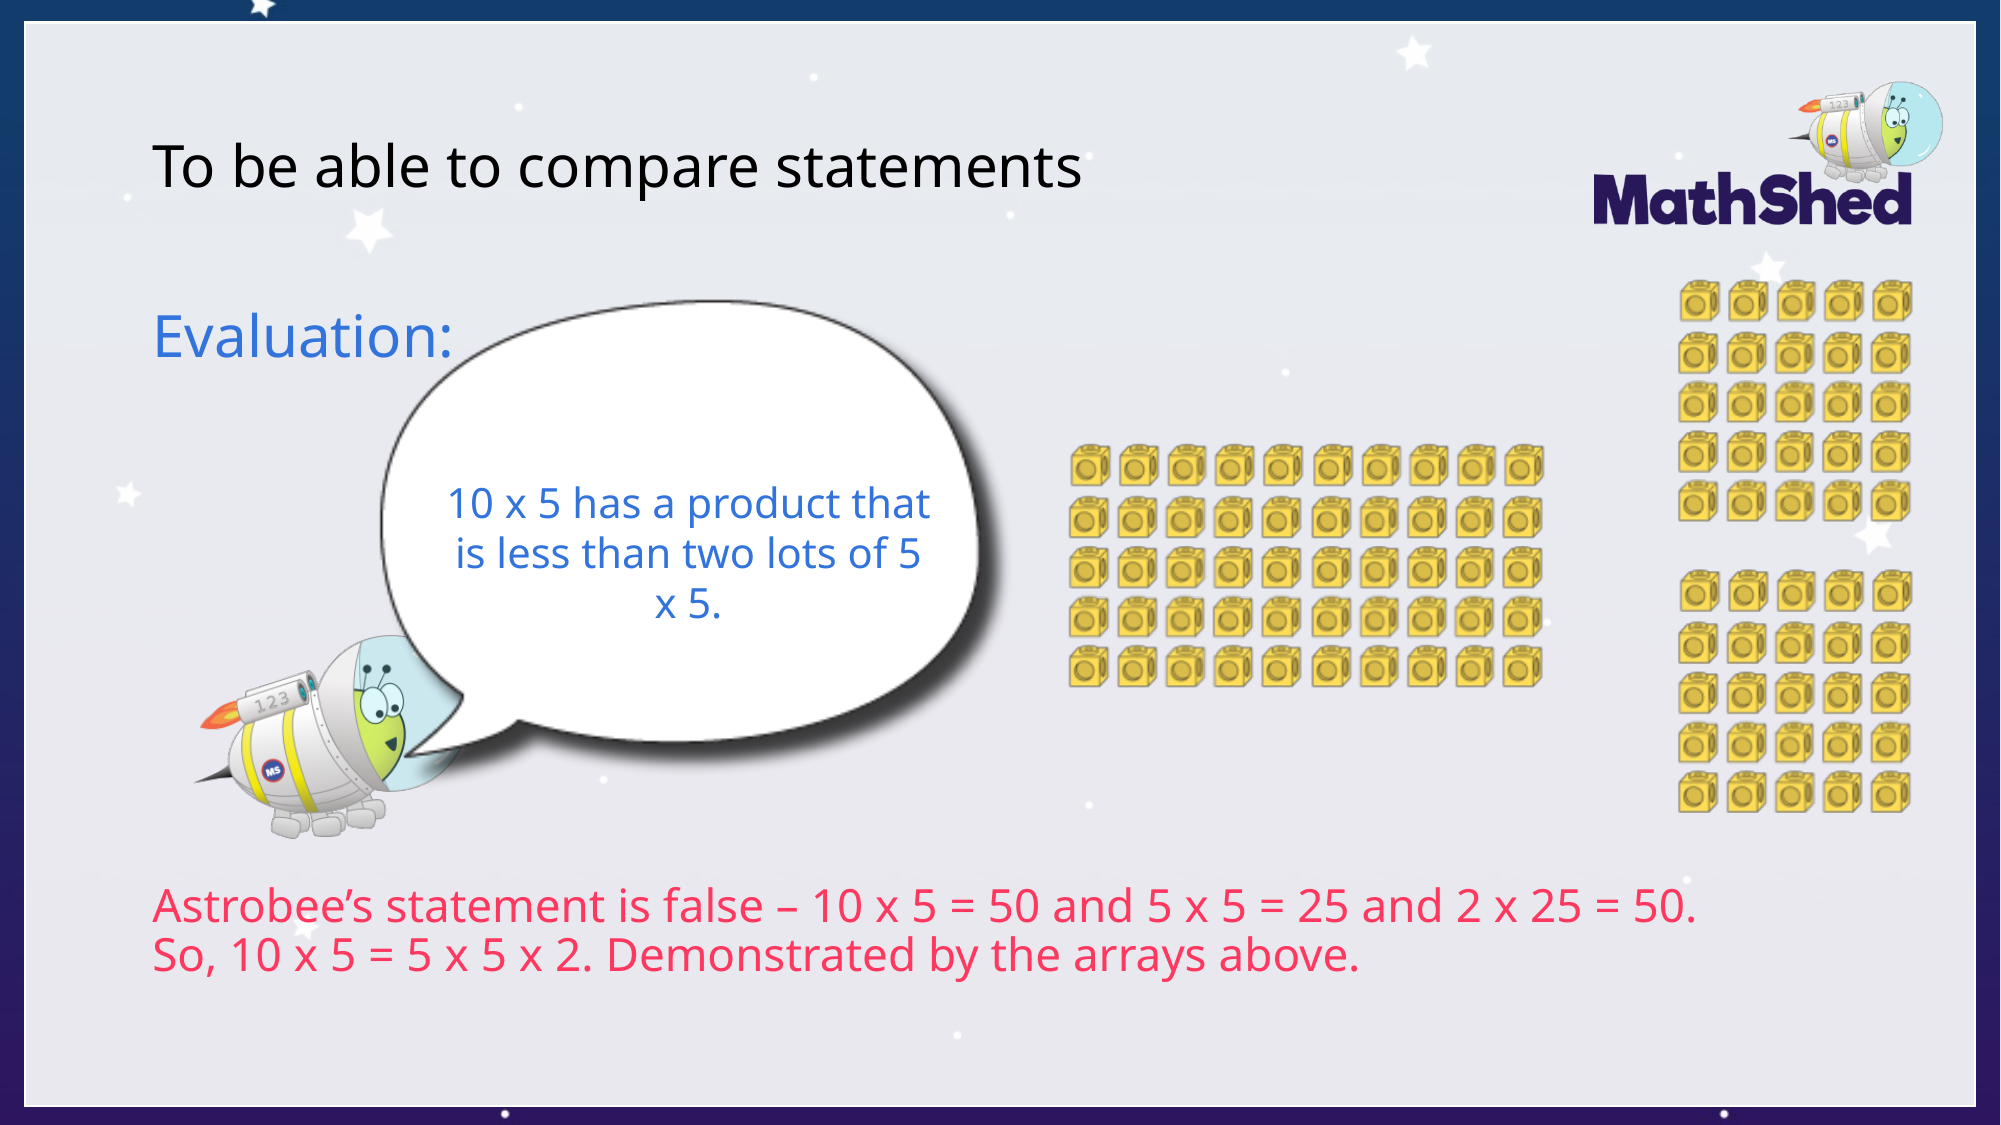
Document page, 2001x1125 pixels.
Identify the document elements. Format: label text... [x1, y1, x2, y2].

list Evaluation: Astrobee’s statement is false – 10 x 5 = 50 and 5 x 5 = 25 and 2 x 25 = 50. So, 10 x 5 = 5 x 5 x 2. Demonstrated by the arrays above. [137, 299, 1863, 1014]
title To be able to compare statements [137, 59, 1578, 278]
picture [0, 0, 2001, 1125]
